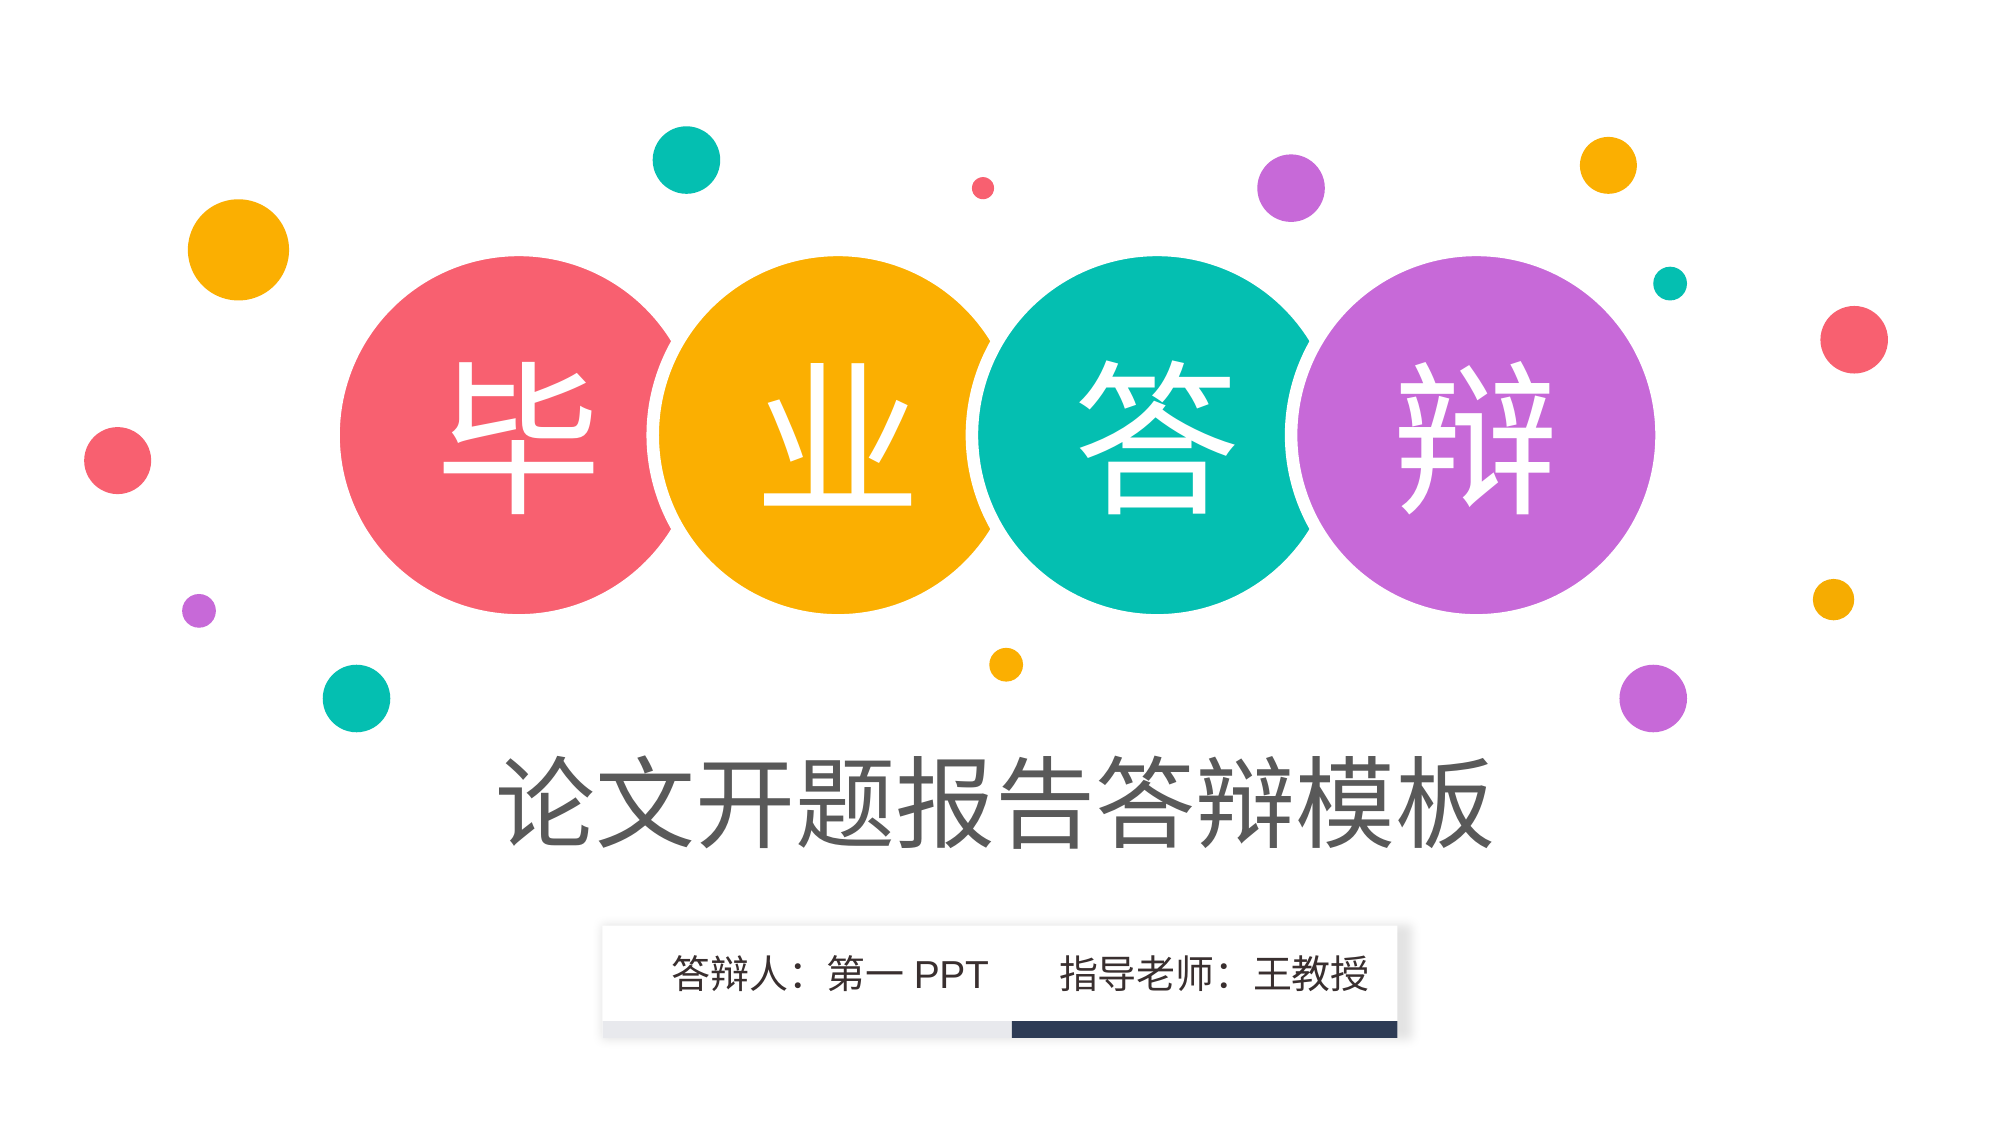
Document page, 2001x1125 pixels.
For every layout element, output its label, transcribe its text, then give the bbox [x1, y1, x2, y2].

text_box 论文开题报告答辩模板 [480, 733, 1511, 868]
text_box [84, 126, 1888, 733]
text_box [602, 925, 1398, 1038]
